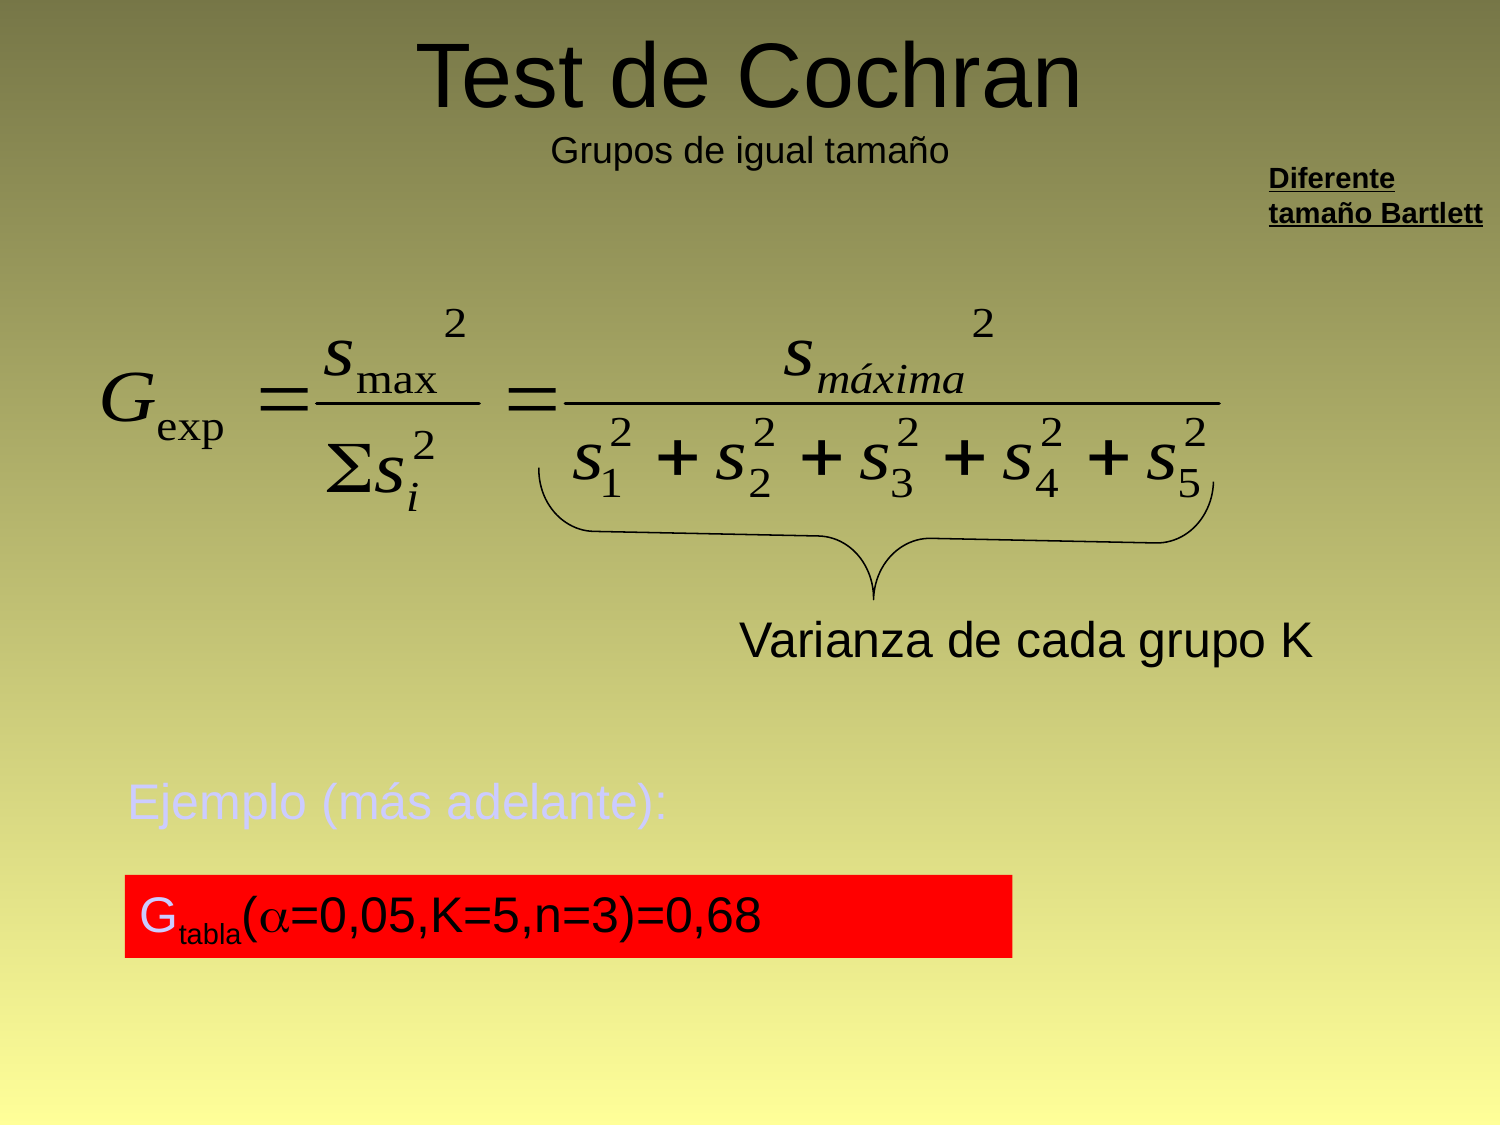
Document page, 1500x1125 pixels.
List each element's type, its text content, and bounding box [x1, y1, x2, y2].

title Test de Cochran Grupos de igual tamaño [0, 0, 1500, 188]
text_box Diferente tamaño Bartlett [1253, 152, 1500, 237]
text_box Gtabla(=0,05,K=5,n=3)=0,68 [124, 874, 1013, 958]
text_box [721, 534, 1186, 599]
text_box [89, 287, 1238, 526]
text_box Varianza de cada grupo K [724, 599, 1400, 675]
text_box Ejemplo (más adelante): [112, 762, 786, 838]
